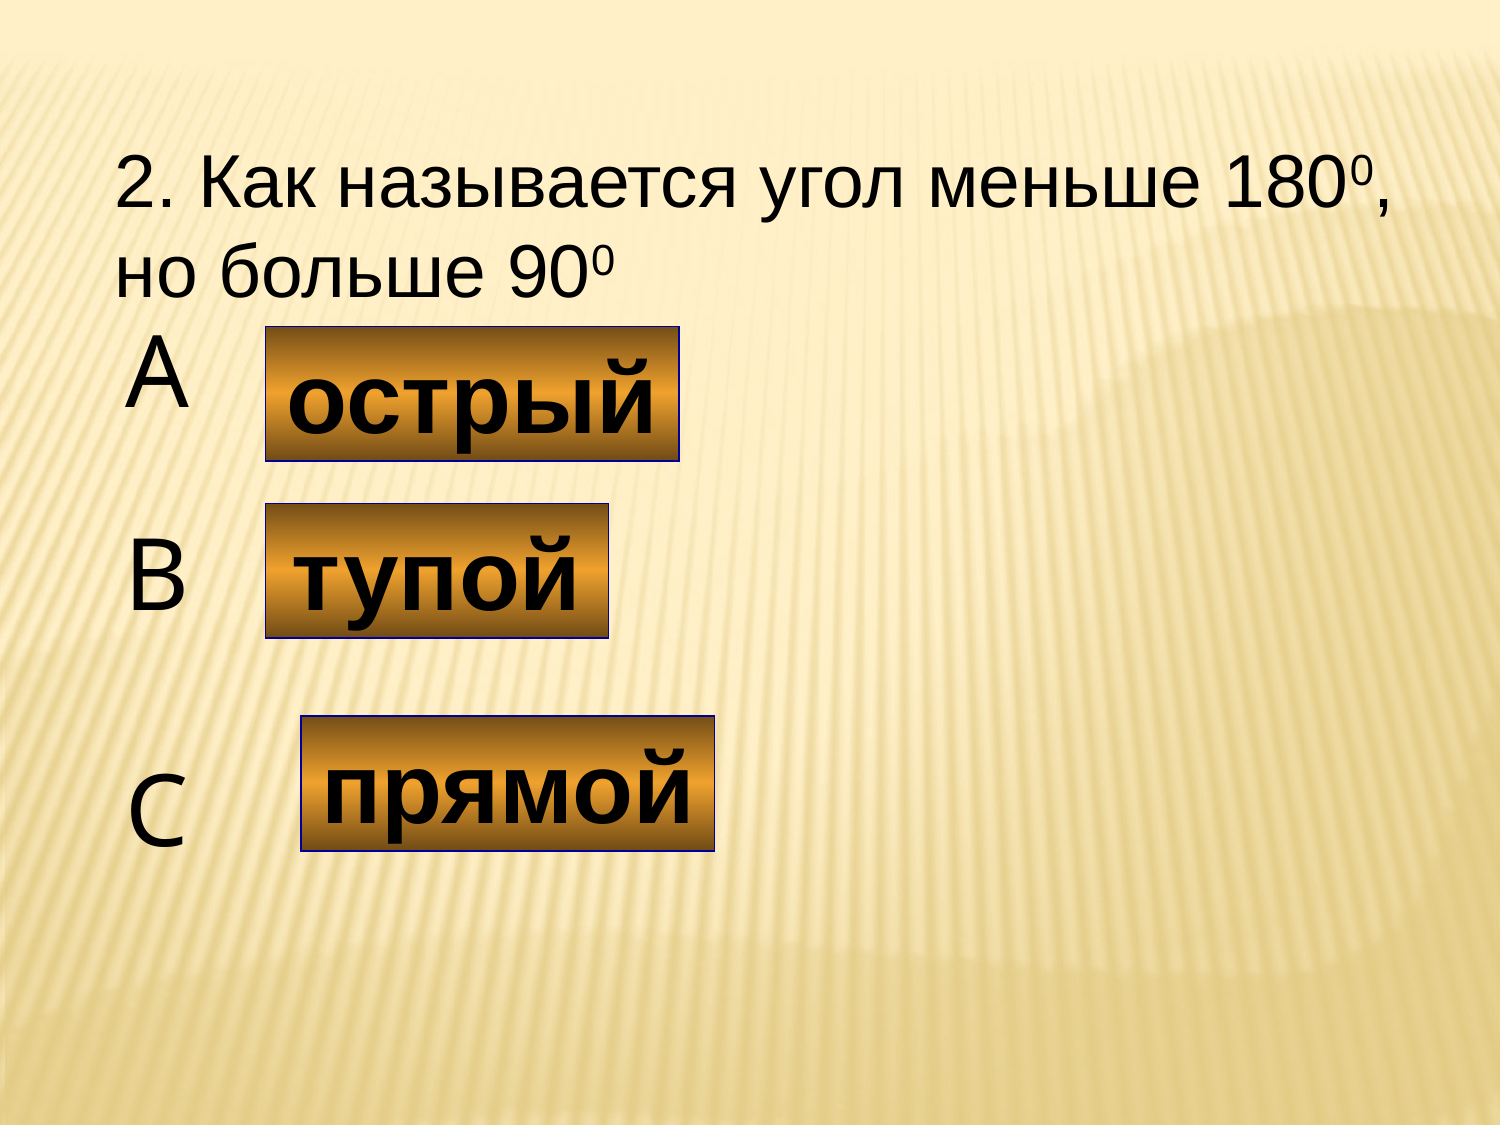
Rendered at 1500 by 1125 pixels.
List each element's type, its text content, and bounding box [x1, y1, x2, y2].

text_box 2. Как называется угол меньше 1800, но больше 900 [100, 125, 1436, 321]
text_box острый [265, 326, 680, 461]
text_box B [109, 503, 205, 639]
text_box прямой [301, 716, 715, 851]
text_box тупой [265, 503, 609, 639]
text_box A [110, 299, 204, 435]
text_box C [111, 739, 204, 875]
